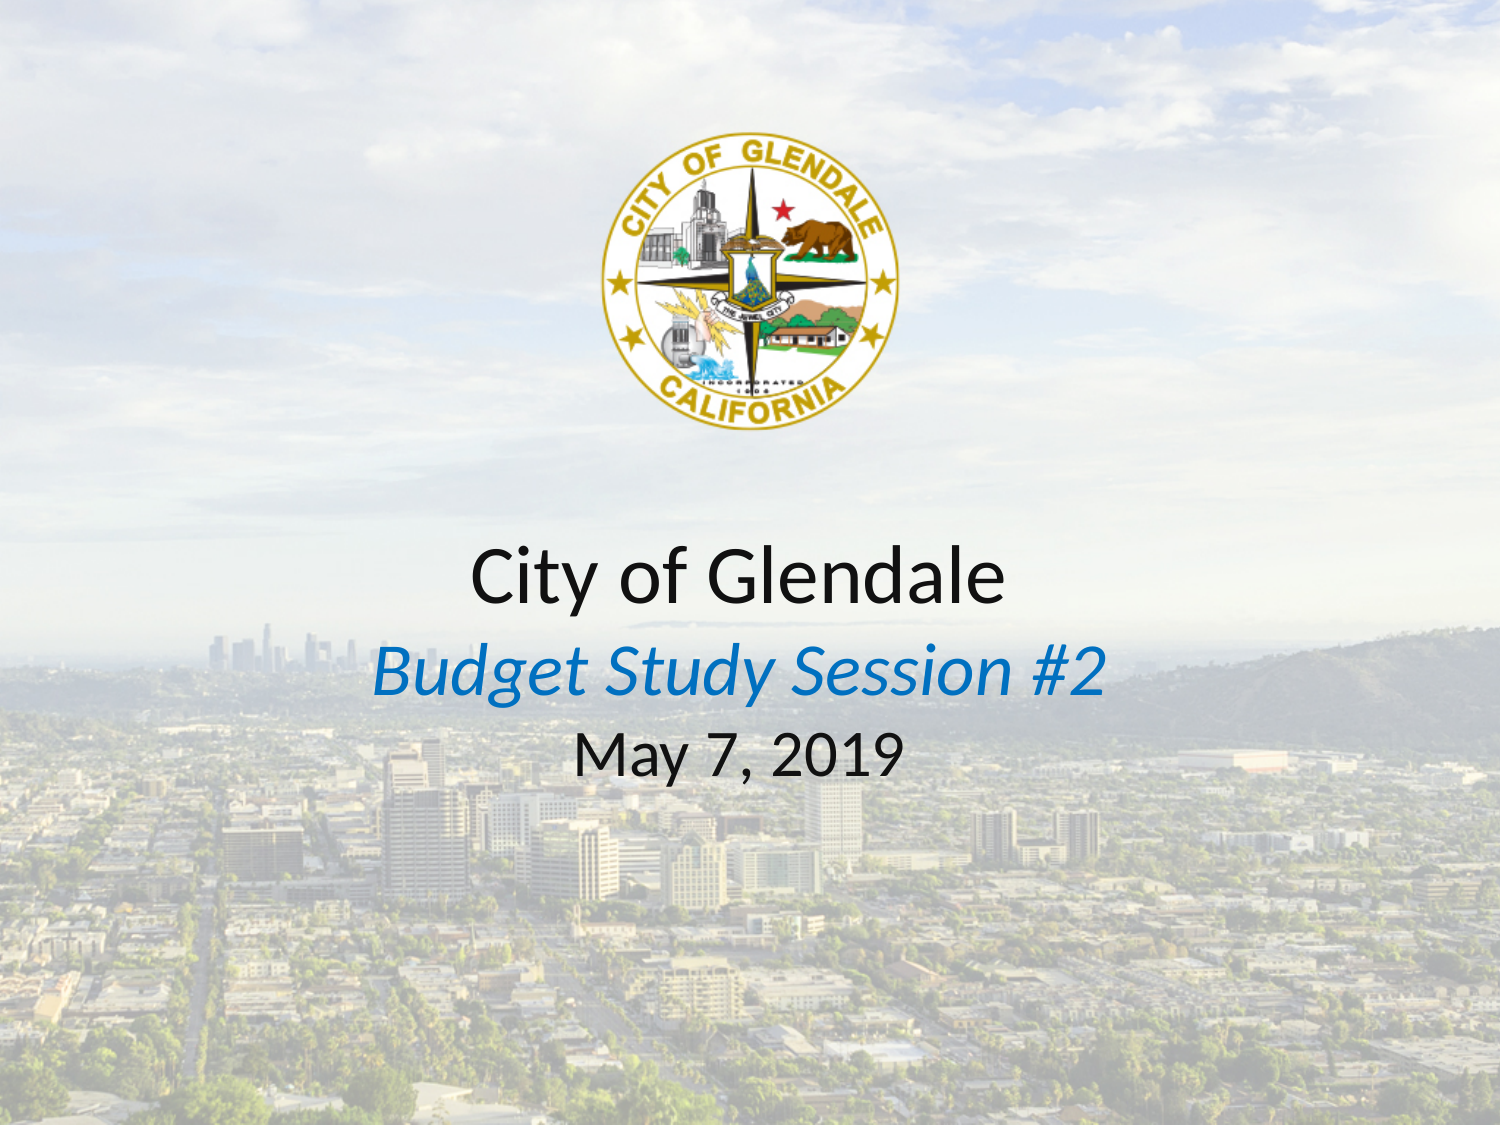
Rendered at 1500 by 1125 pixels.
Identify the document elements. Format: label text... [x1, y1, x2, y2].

text_box City of Glendale Budget Study Session #2 May 7, 2019 [114, 512, 1364, 798]
picture [0, 0, 1500, 1125]
